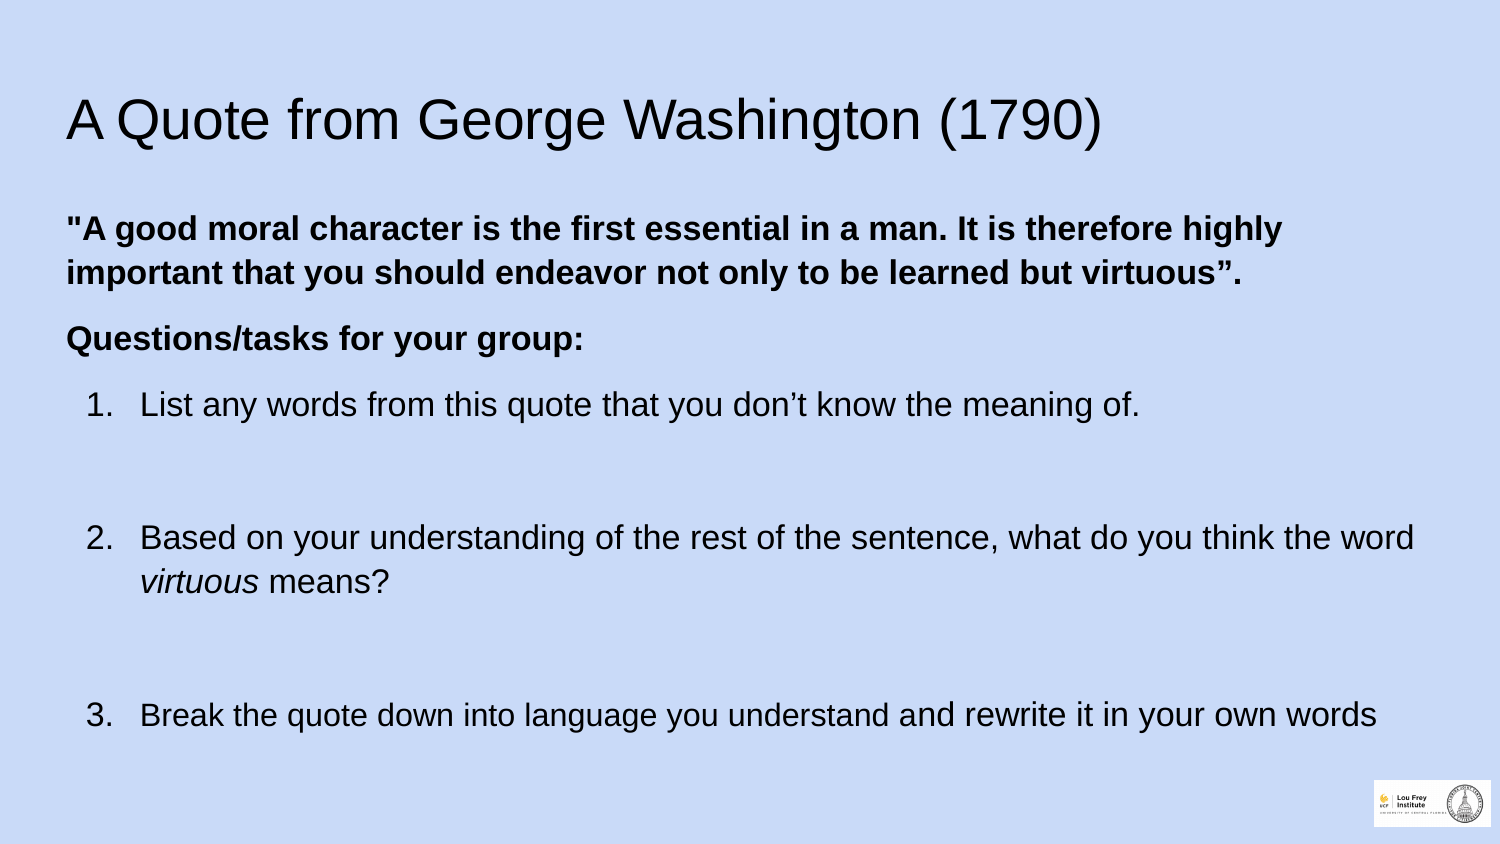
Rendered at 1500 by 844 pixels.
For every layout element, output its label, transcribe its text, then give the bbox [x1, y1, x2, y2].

picture [1373, 780, 1491, 827]
title A Quote from George Washington (1790) [51, 72, 1449, 167]
list "A good moral character is the first essential in a man. It is therefore highly important that you should endeavor not only to be learned but virtuous”. Questions/tasks for your group: List any words from this quote that you don’t know the meaning of. Based on your understanding of the rest of the sentence, what do you think the word virtuous means? Break the quote down into language you understand and rewrite it in your own words [51, 189, 1449, 750]
